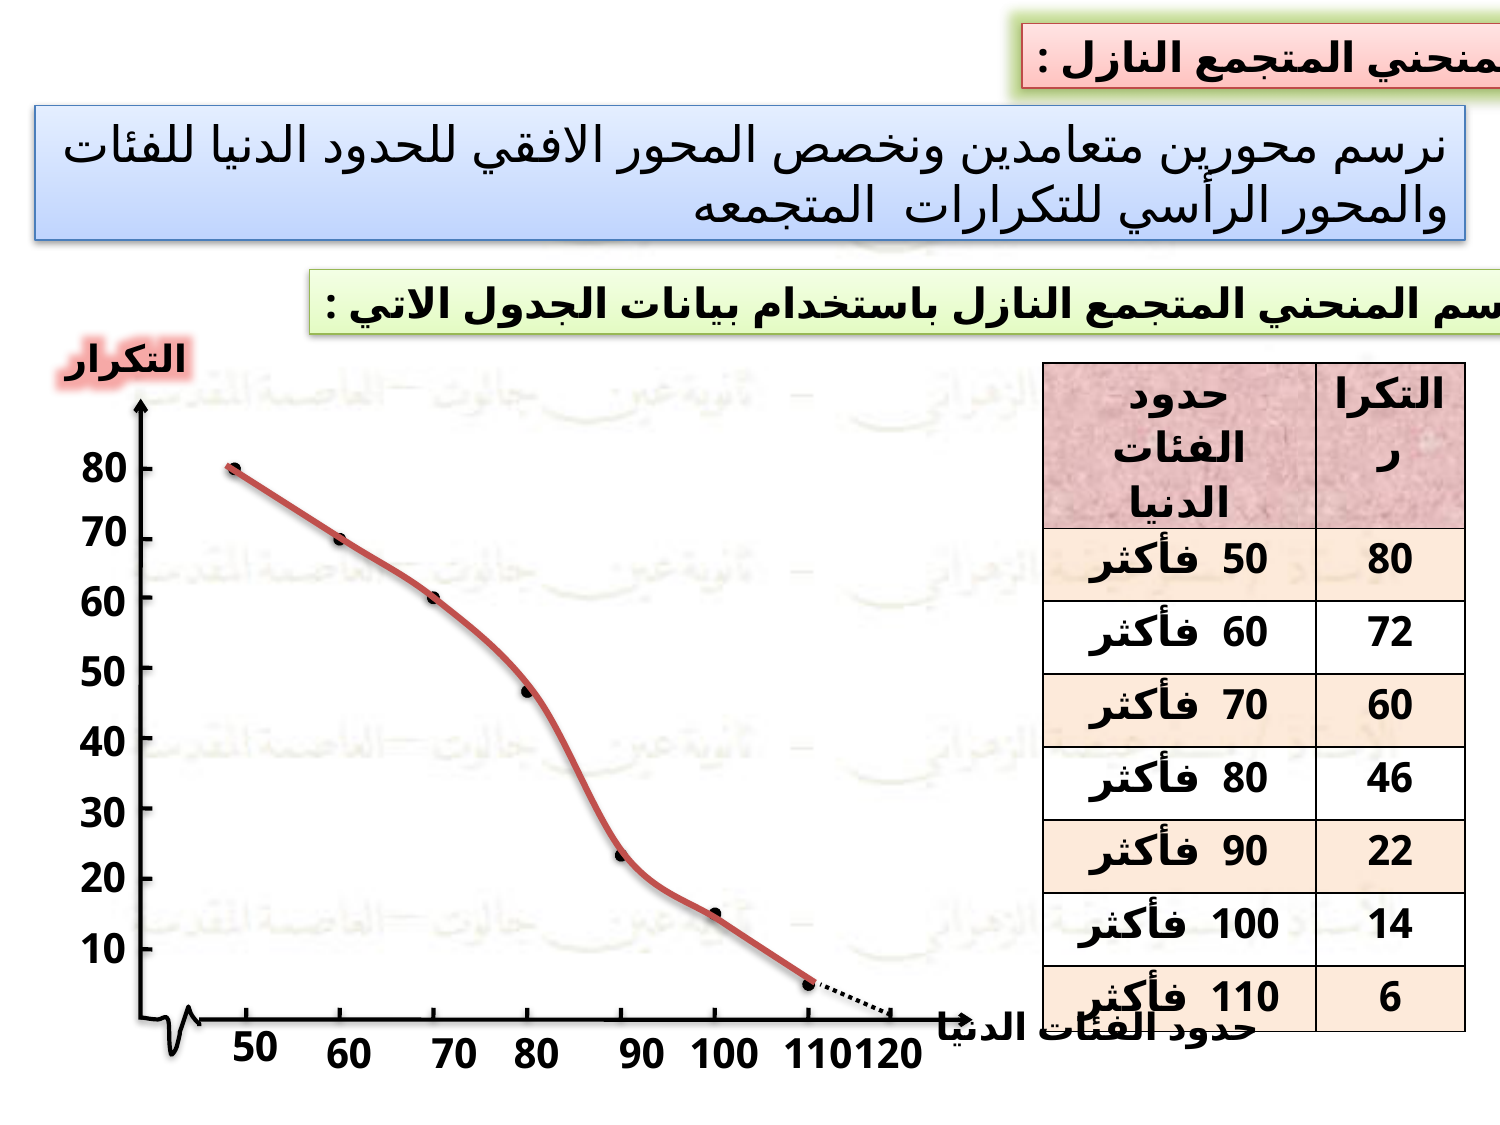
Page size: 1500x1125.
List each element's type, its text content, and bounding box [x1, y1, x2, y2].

text_box 100 [667, 1027, 761, 1085]
text_box 90 [585, 1027, 667, 1085]
table_cell 60 فأكثر [1044, 602, 1315, 673]
table_cell 60 [1317, 675, 1464, 746]
text_box حدود الفئات الدنيا [920, 996, 1274, 1056]
text_box مثال :ارسم المنحني المتجمع النازل باستخدام بيانات الجدول الاتي : [309, 269, 1500, 335]
text_box 120 [831, 1027, 938, 1085]
text_box 50 [46, 637, 141, 703]
table_cell 70 فأكثر [1044, 675, 1315, 746]
text_box 80 [480, 1027, 575, 1085]
text_box المنحني المتجمع النازل : [1021, 23, 1500, 89]
table_cell 90 فأكثر [1044, 821, 1315, 892]
text_box 40 [46, 717, 141, 773]
text_box 80 [48, 433, 143, 499]
text_box 60 [292, 1027, 387, 1085]
table_cell 46 [1317, 748, 1464, 819]
table_cell 22 [1317, 821, 1464, 892]
text_box [224, 462, 817, 986]
text_box 50 [199, 1012, 243, 1019]
table_cell 80 [1317, 529, 1464, 600]
text_box 30 [46, 778, 141, 843]
text_box 70 [398, 1027, 480, 1085]
table_cell 14 [1317, 894, 1464, 965]
table_cell 72 [1317, 602, 1464, 673]
table_cell 50 فأكثر [1044, 529, 1315, 600]
table_header التكرار [1317, 364, 1464, 528]
picture [0, 0, 1500, 1125]
text_box 70 [48, 499, 143, 562]
text_box 20 [46, 843, 141, 909]
table_cell 110 فأكثر [1044, 967, 1315, 1031]
text_box 60 [46, 567, 141, 632]
table_header حدود الفئات الدنيا [1044, 364, 1315, 528]
text_box 50 [248, 1012, 293, 1017]
text_box [140, 1004, 199, 1057]
text_box نرسم محورين متعامدين ونخصص المحور الافقي للحدود الدنيا للفئات والمحور الرأسي للتكرارات المتجمعه [34, 105, 1466, 241]
text_box 110 [761, 1027, 831, 1085]
text_box التكرار [51, 328, 202, 388]
table_cell 6 [1317, 967, 1464, 1031]
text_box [820, 984, 891, 1016]
table_cell 100 فأكثر [1044, 894, 1315, 965]
table_cell 80 فأكثر [1044, 748, 1315, 819]
text_box 10 [46, 914, 141, 979]
text_box 50 [199, 1026, 292, 1078]
